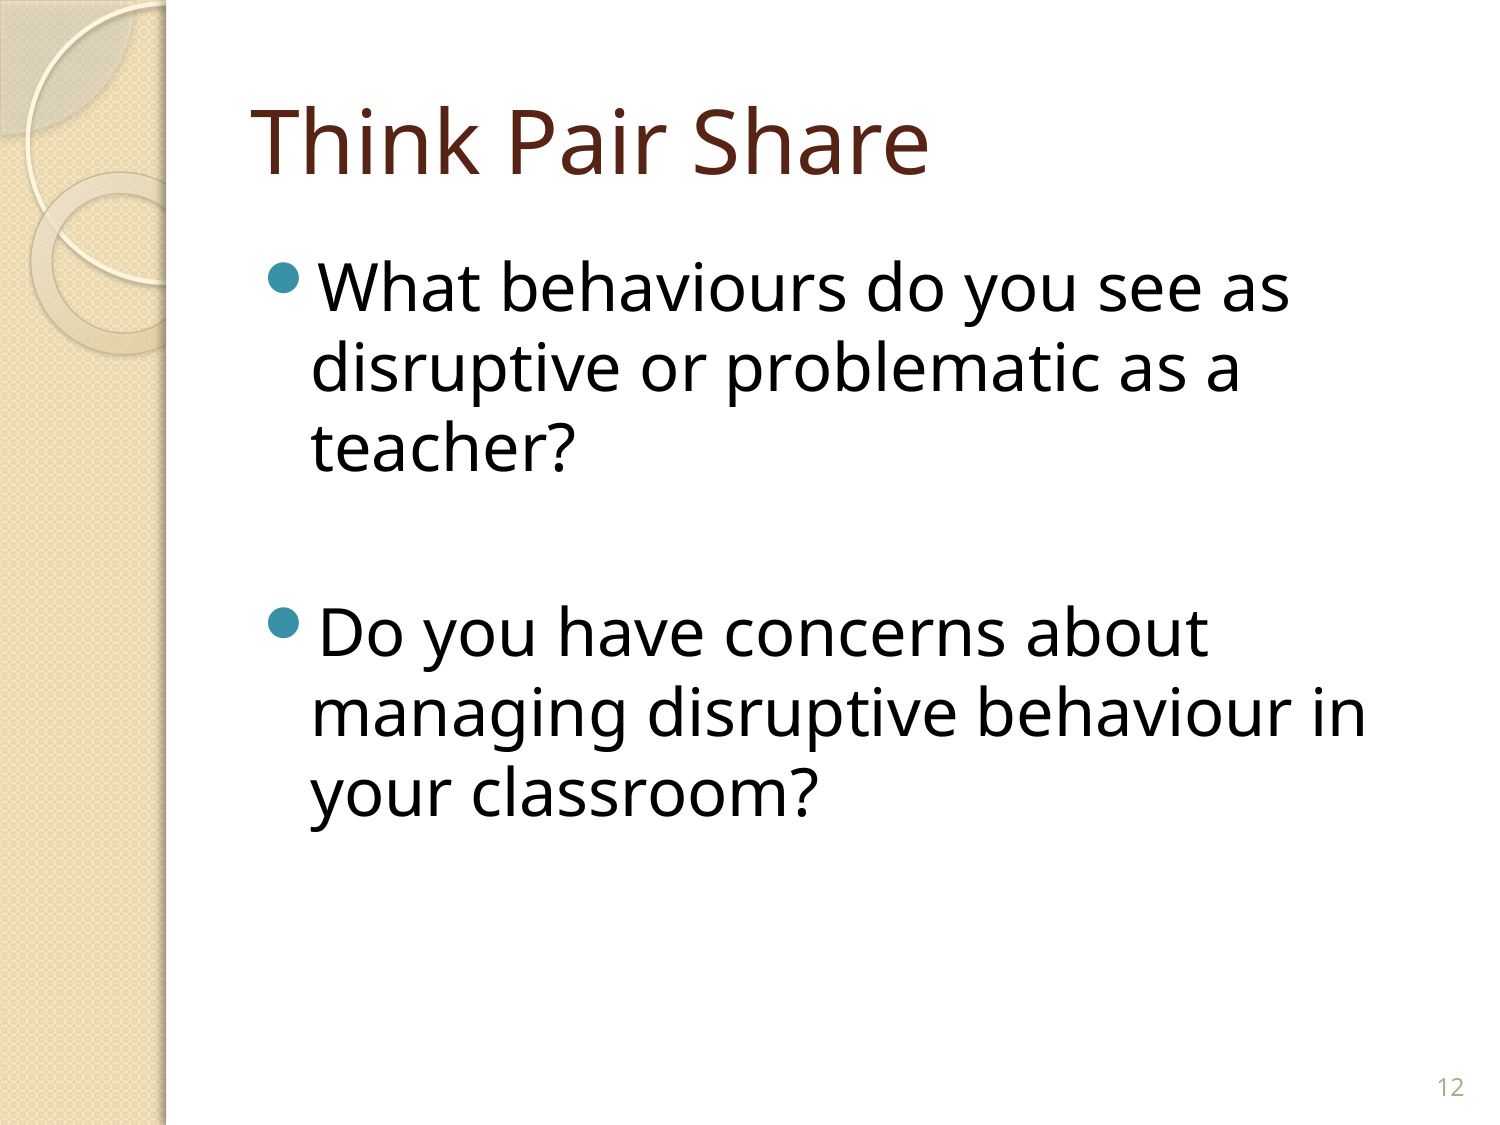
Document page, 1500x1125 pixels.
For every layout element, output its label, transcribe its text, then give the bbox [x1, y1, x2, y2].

title Think Pair Share [235, 45, 1466, 233]
slide_number 12 [1413, 1034, 1488, 1113]
list What behaviours do you see as disruptive or problematic as a teacher? Do you have concerns about managing disruptive behaviour in your classroom? [235, 237, 1466, 1025]
